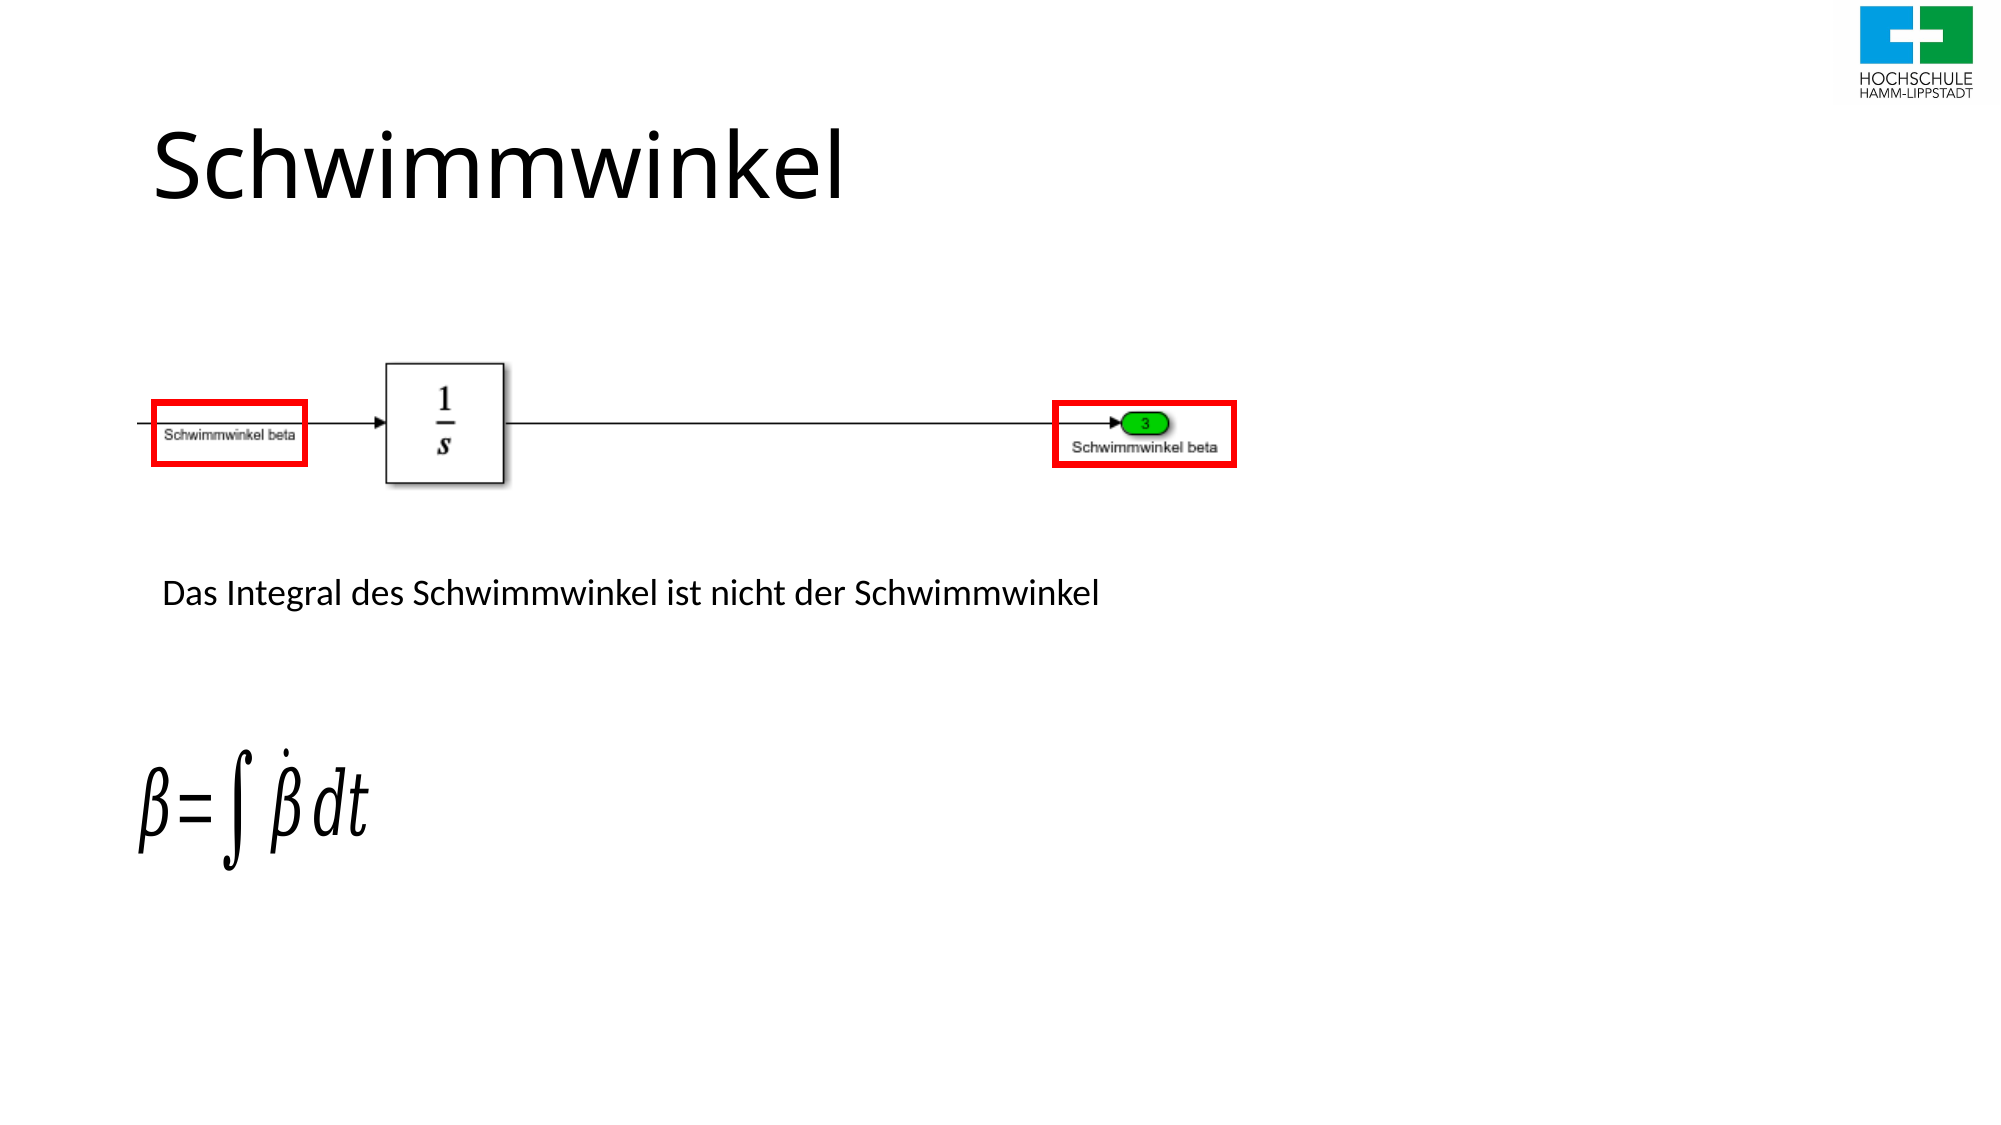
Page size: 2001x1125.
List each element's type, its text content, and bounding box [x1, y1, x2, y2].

title Schwimmwinkel [137, 59, 1863, 278]
picture [137, 277, 1290, 561]
text_box Das Integral des Schwimmwinkel ist nicht der Schwimmwinkel [147, 561, 1116, 620]
picture [1833, 0, 2000, 105]
